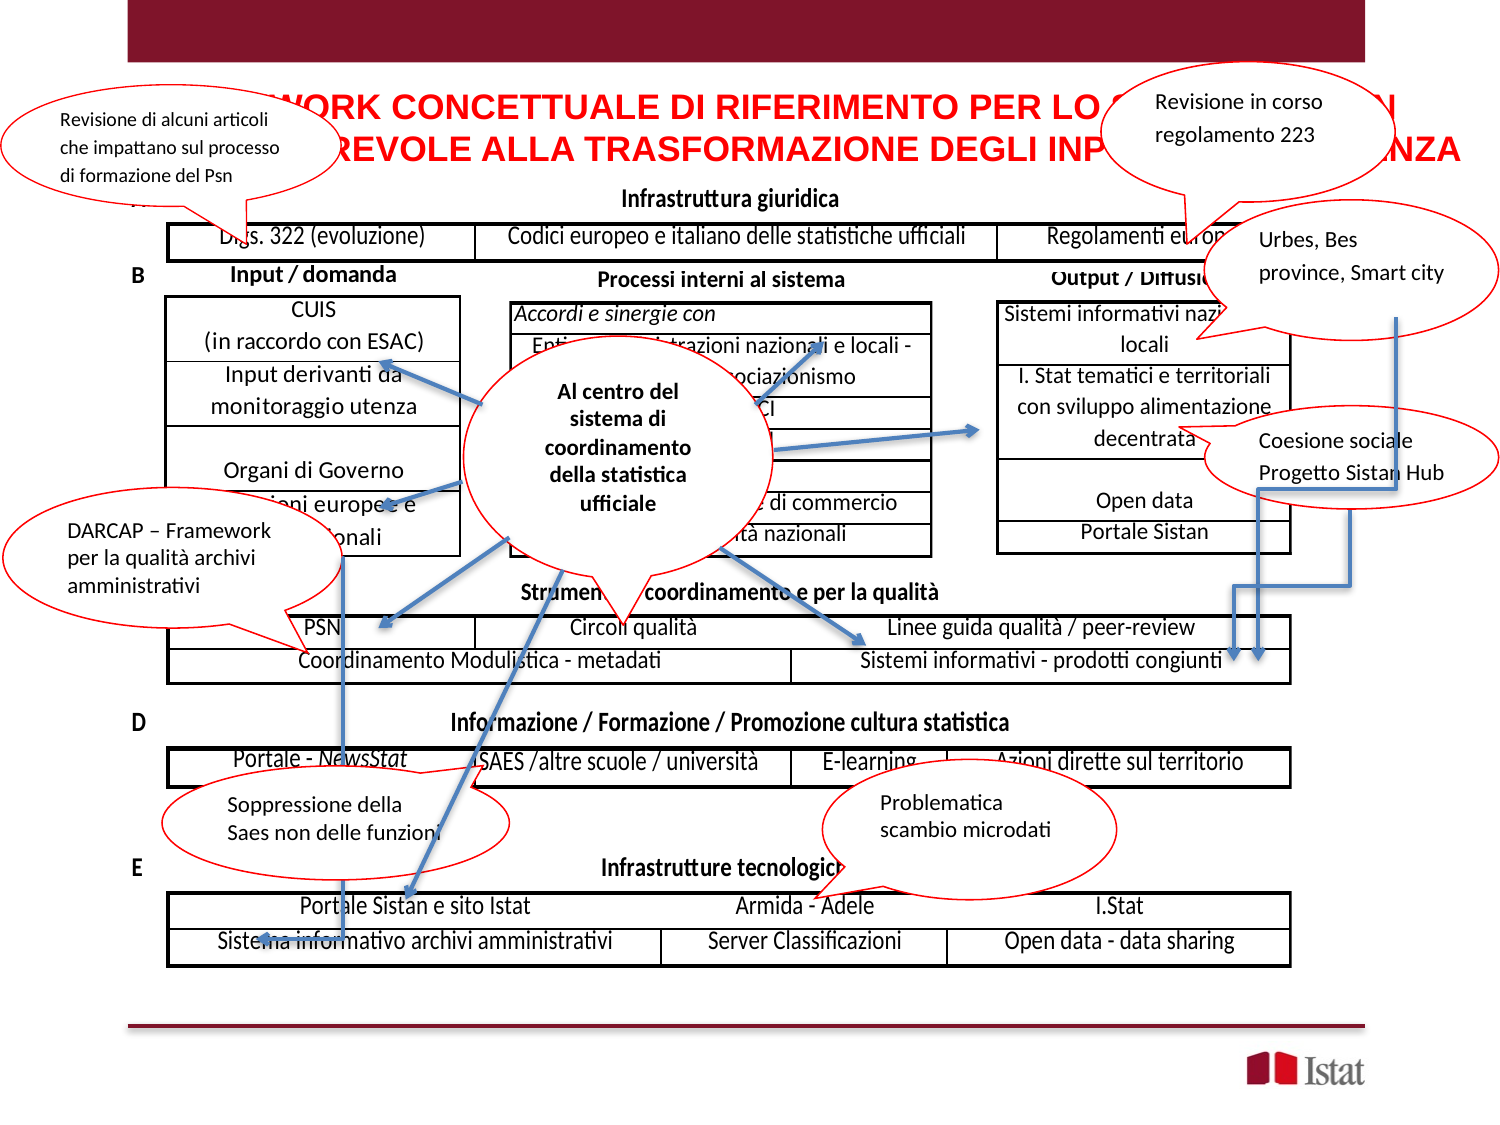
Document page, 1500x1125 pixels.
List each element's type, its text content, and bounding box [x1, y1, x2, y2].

picture [1239, 1041, 1373, 1096]
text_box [773, 429, 980, 451]
picture [126, 829, 1293, 968]
picture [0, 60, 1500, 686]
title Il framework concettuale di riferimento per lo sviluppo di un ambiente favorevole alla trasformazione degli input in conoscenza [0, 76, 1094, 184]
picture [321, 708, 405, 789]
picture [126, 579, 405, 686]
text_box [378, 537, 510, 629]
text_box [754, 341, 825, 405]
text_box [0, 671, 321, 876]
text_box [1216, 527, 1368, 644]
picture [564, 708, 1293, 789]
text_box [405, 569, 564, 900]
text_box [719, 547, 867, 646]
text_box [378, 360, 483, 405]
text_box DARCAP – Framework per la qualità archivi amministrativi [2, 490, 333, 625]
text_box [1155, 420, 1500, 559]
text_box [378, 481, 463, 509]
text_box Soppressione della Saes non delle funzioni [326, 796, 400, 828]
text_box Problematica scambio microdati [822, 796, 1117, 828]
title Il framework concettuale di riferimento per lo sviluppo di un ambiente favorevole alla trasformazione degli input in conoscenza [1401, 76, 1500, 186]
